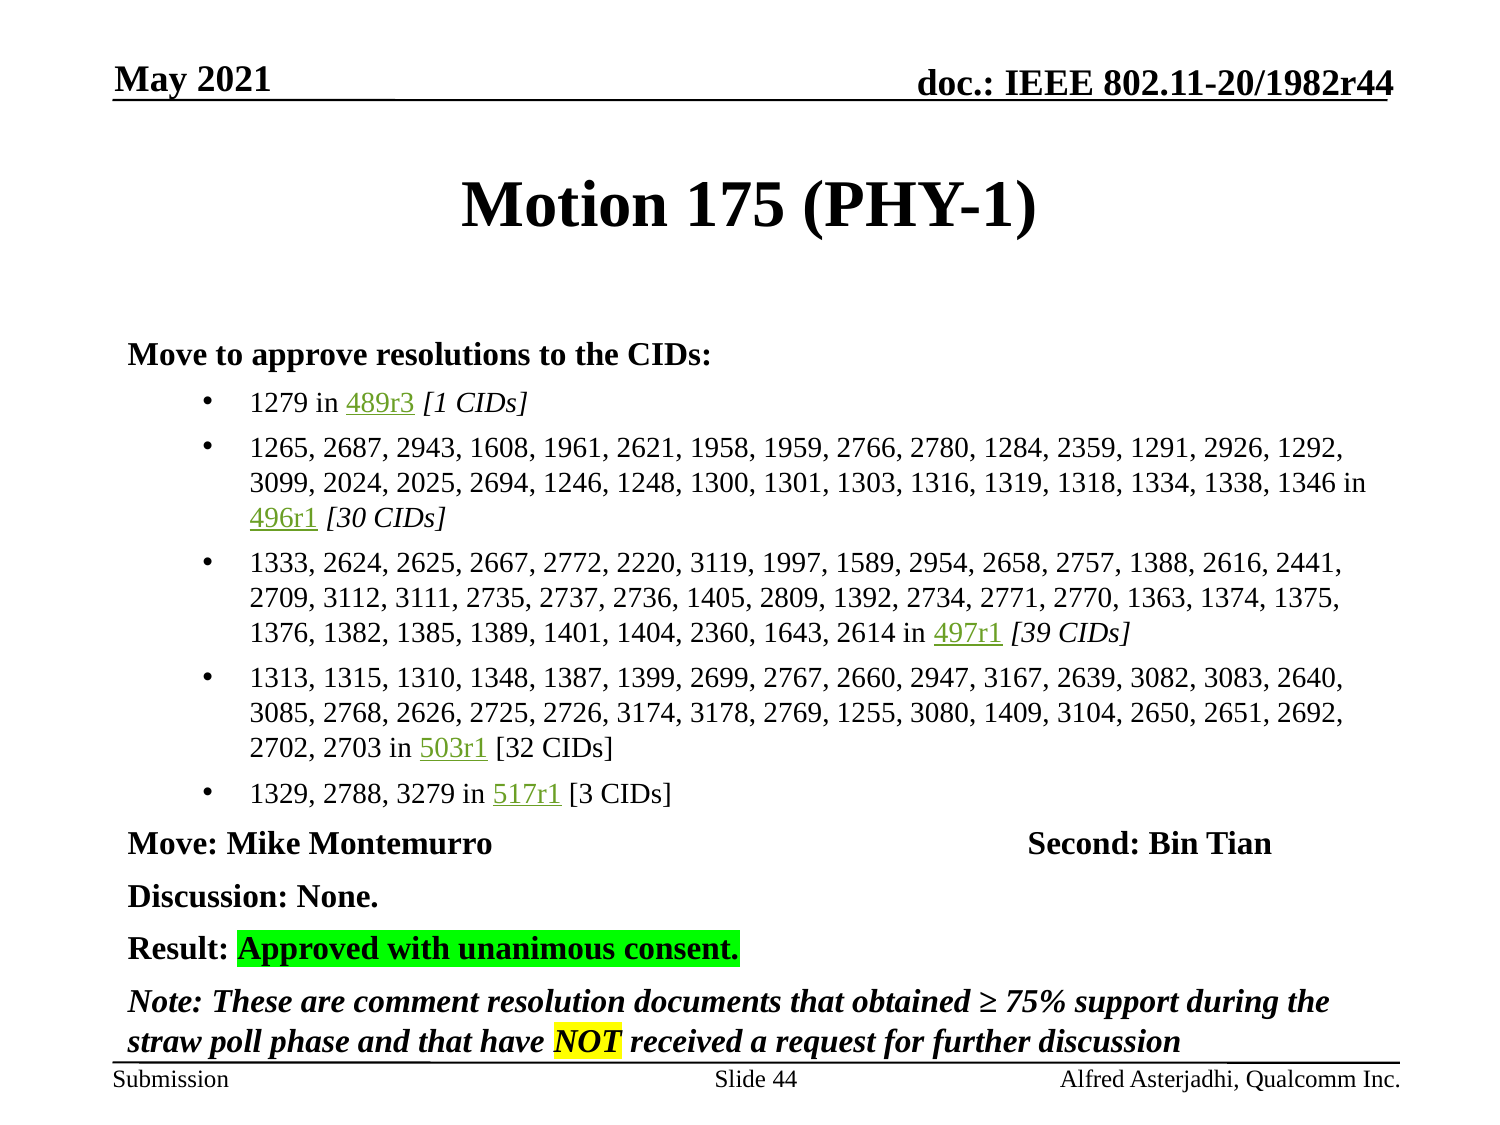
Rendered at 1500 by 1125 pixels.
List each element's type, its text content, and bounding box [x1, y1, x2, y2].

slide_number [114, 54, 423, 100]
footer Alfred Asterjadhi, Qualcomm Inc. [878, 1061, 1402, 1093]
slide_number Slide 44 [712, 1061, 800, 1123]
list Move to approve resolutions to the CIDs: 1279 in 489r3 [1 CIDs] 1265, 2687, 2943, 1608, 1961, 2621, 1958, 1959, 2766, 2780, 1284, 2359, 1291, 2926, 1292, 3099, 2024, 2025, 2694, 1246, 1248, 1300, 1301, 1303, 1316, 1319, 1318, 1334, 1338, 1346 in 496r1 [30 CIDs] 1333, 2624, 2625, 2667, 2772, 2220, 3119, 1997, 1589, 2954, 2658, 2757, 1388, 2616, 2441, 2709, 3112, 3111, 2735, 2737, 2736, 1405, 2809, 1392, 2734, 2771, 2770, 1363, 1374, 1375, 1376, 1382, 1385, 1389, 1401, 1404, 2360, 1643, 2614 in 497r1 [39 CIDs] 1313, 1315, 1310, 1348, 1387, 1399, 2699, 2767, 2660, 2947, 3167, 2639, 3082, 3083, 2640, 3085, 2768, 2626, 2725, 2726, 3174, 3178, 2769, 1255, 3080, 1409, 3104, 2650, 2651, 2692, 2702, 2703 in 503r1 [32 CIDs] 1329, 2788, 3279 in 517r1 [3 CIDs] Move: Mike Montemurro Second: Bin Tian Discussion: None. Result: Approved with unanimous consent. Note: These are comment resolution documents that obtained ≥ 75% support during the straw poll phase and that have NOT received a request for further discussion [112, 324, 1388, 1063]
title Motion 175 (PHY-1) [112, 112, 1388, 288]
